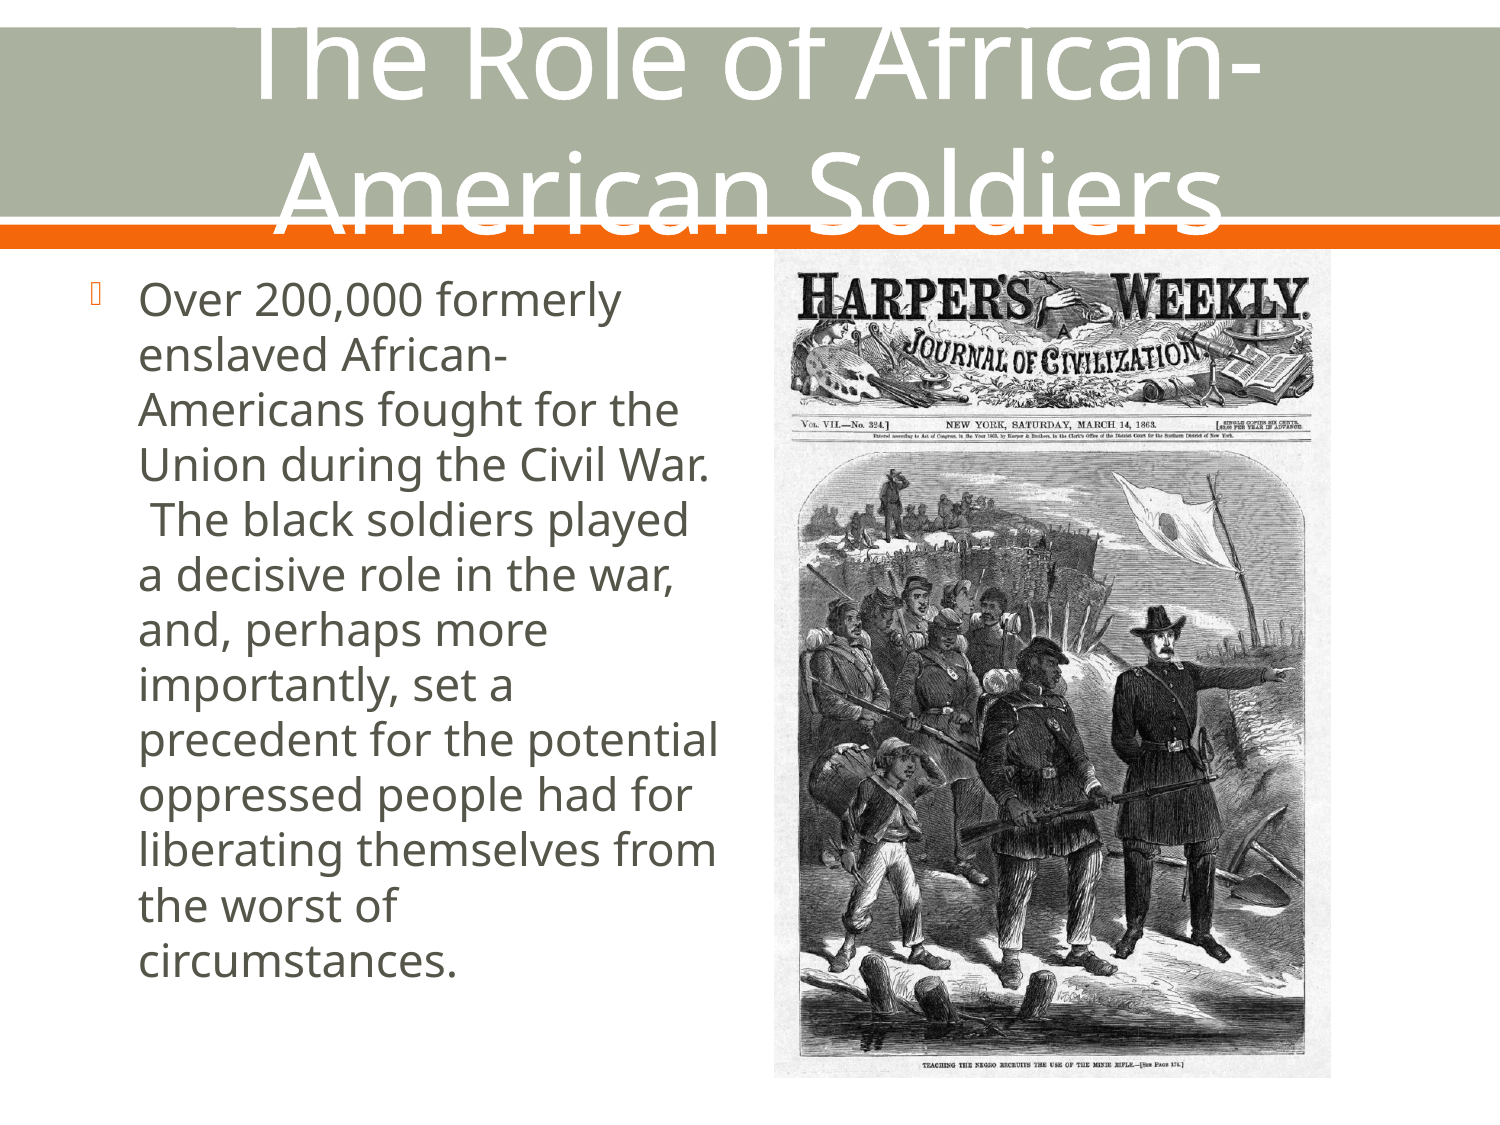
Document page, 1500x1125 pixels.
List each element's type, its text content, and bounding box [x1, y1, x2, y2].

title The Role of African-American Soldiers [75, 29, 1425, 213]
list Over 200,000 formerly enslaved African-Americans fought for the Union during the Civil War. The black soldiers played a decisive role in the war, and, perhaps more importantly, set a precedent for the potential oppressed people had for liberating themselves from the worst of circumstances. [75, 262, 738, 1005]
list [774, 249, 1331, 1078]
